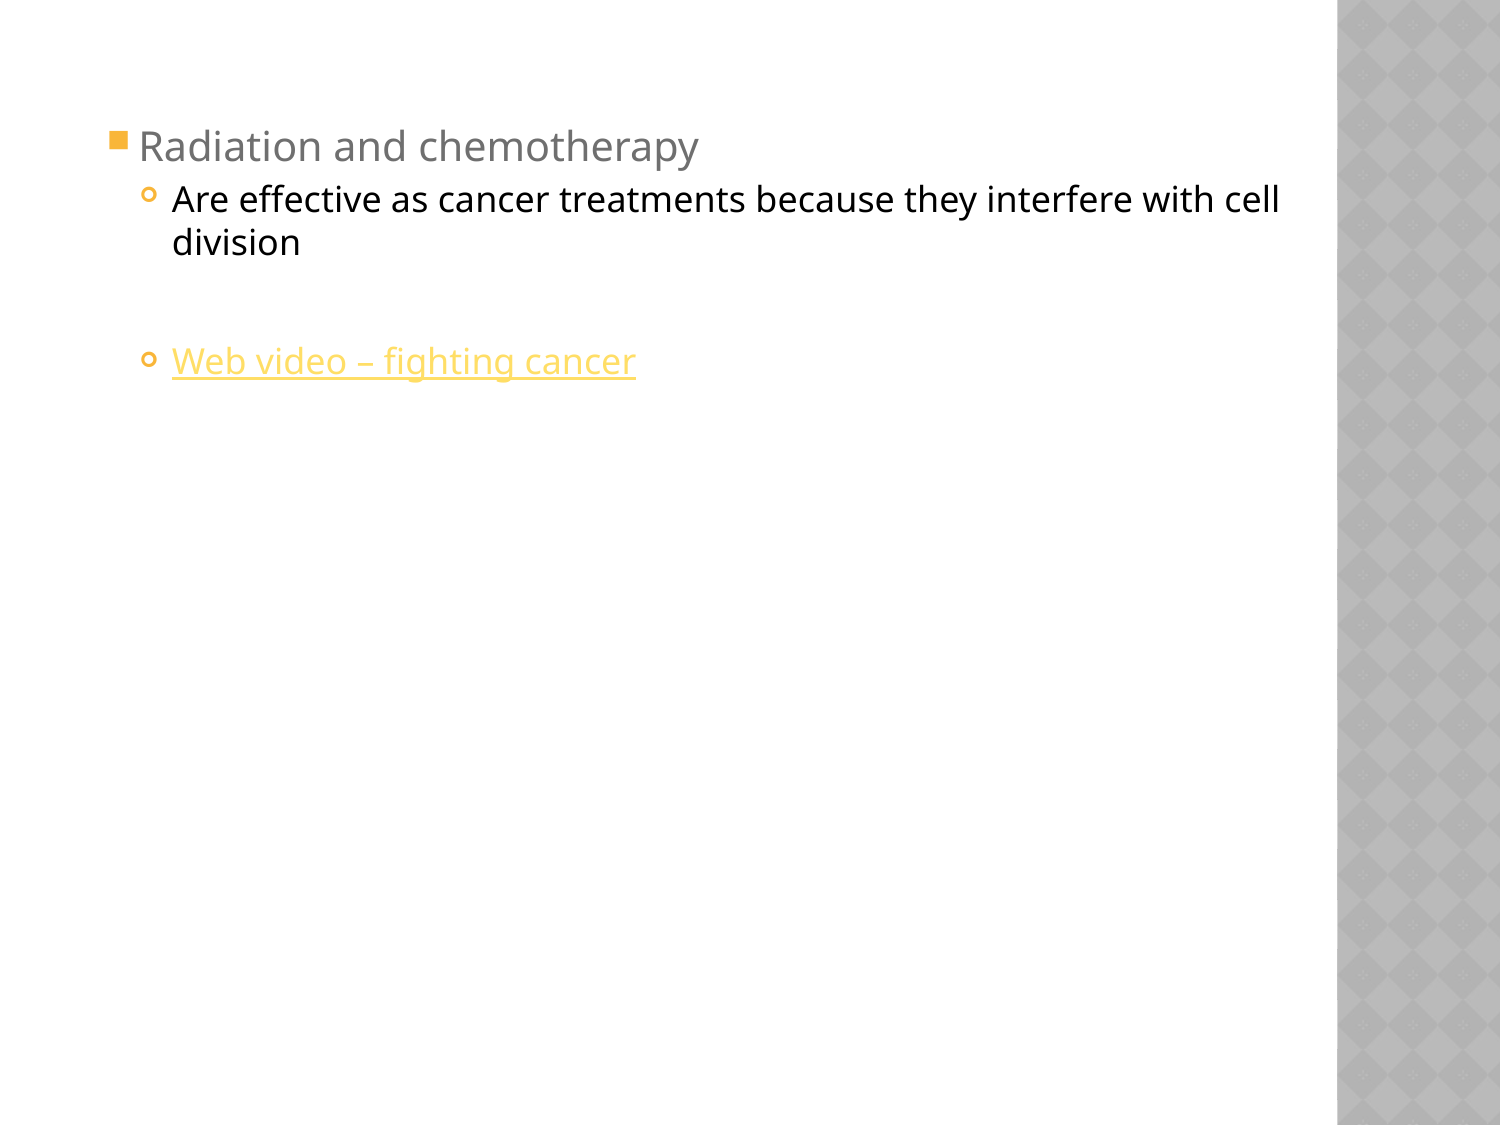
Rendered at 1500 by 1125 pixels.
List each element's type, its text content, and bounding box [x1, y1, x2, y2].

list Radiation and chemotherapy Are effective as cancer treatments because they interfere with cell division Web video – fighting cancer [50, 112, 1309, 398]
